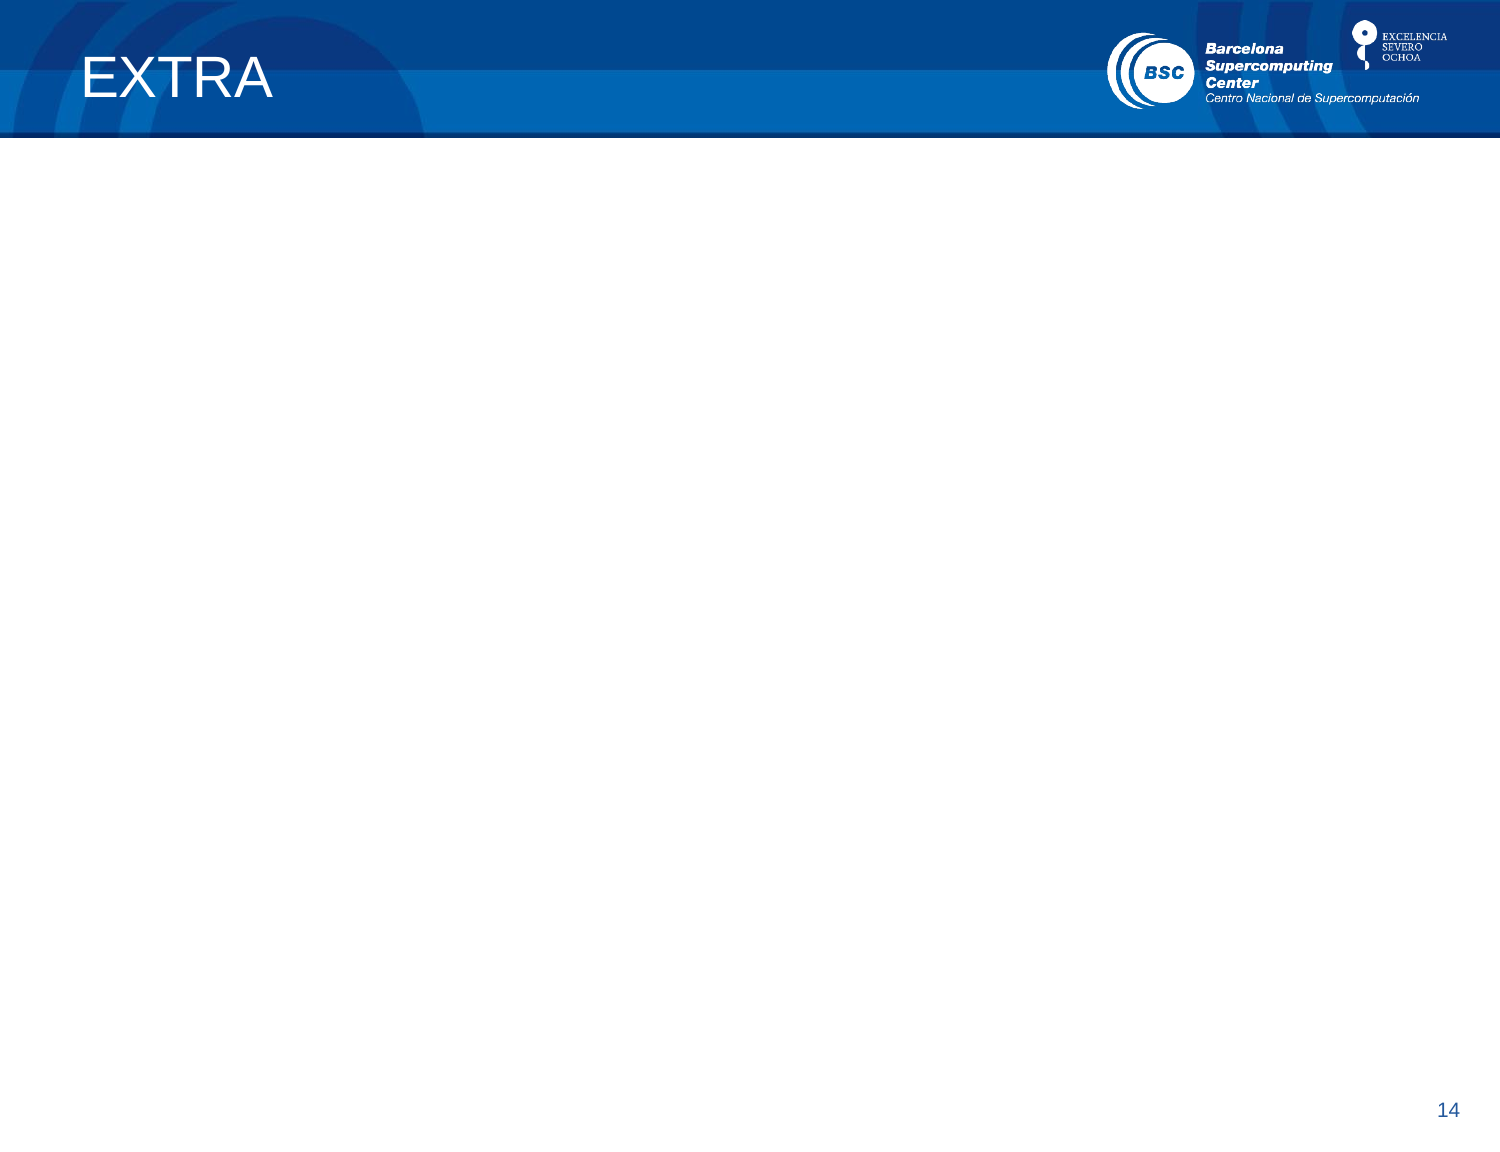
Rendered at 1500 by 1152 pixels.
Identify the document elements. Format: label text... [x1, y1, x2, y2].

picture [0, 0, 1500, 138]
title EXTRA [65, 23, 1081, 138]
